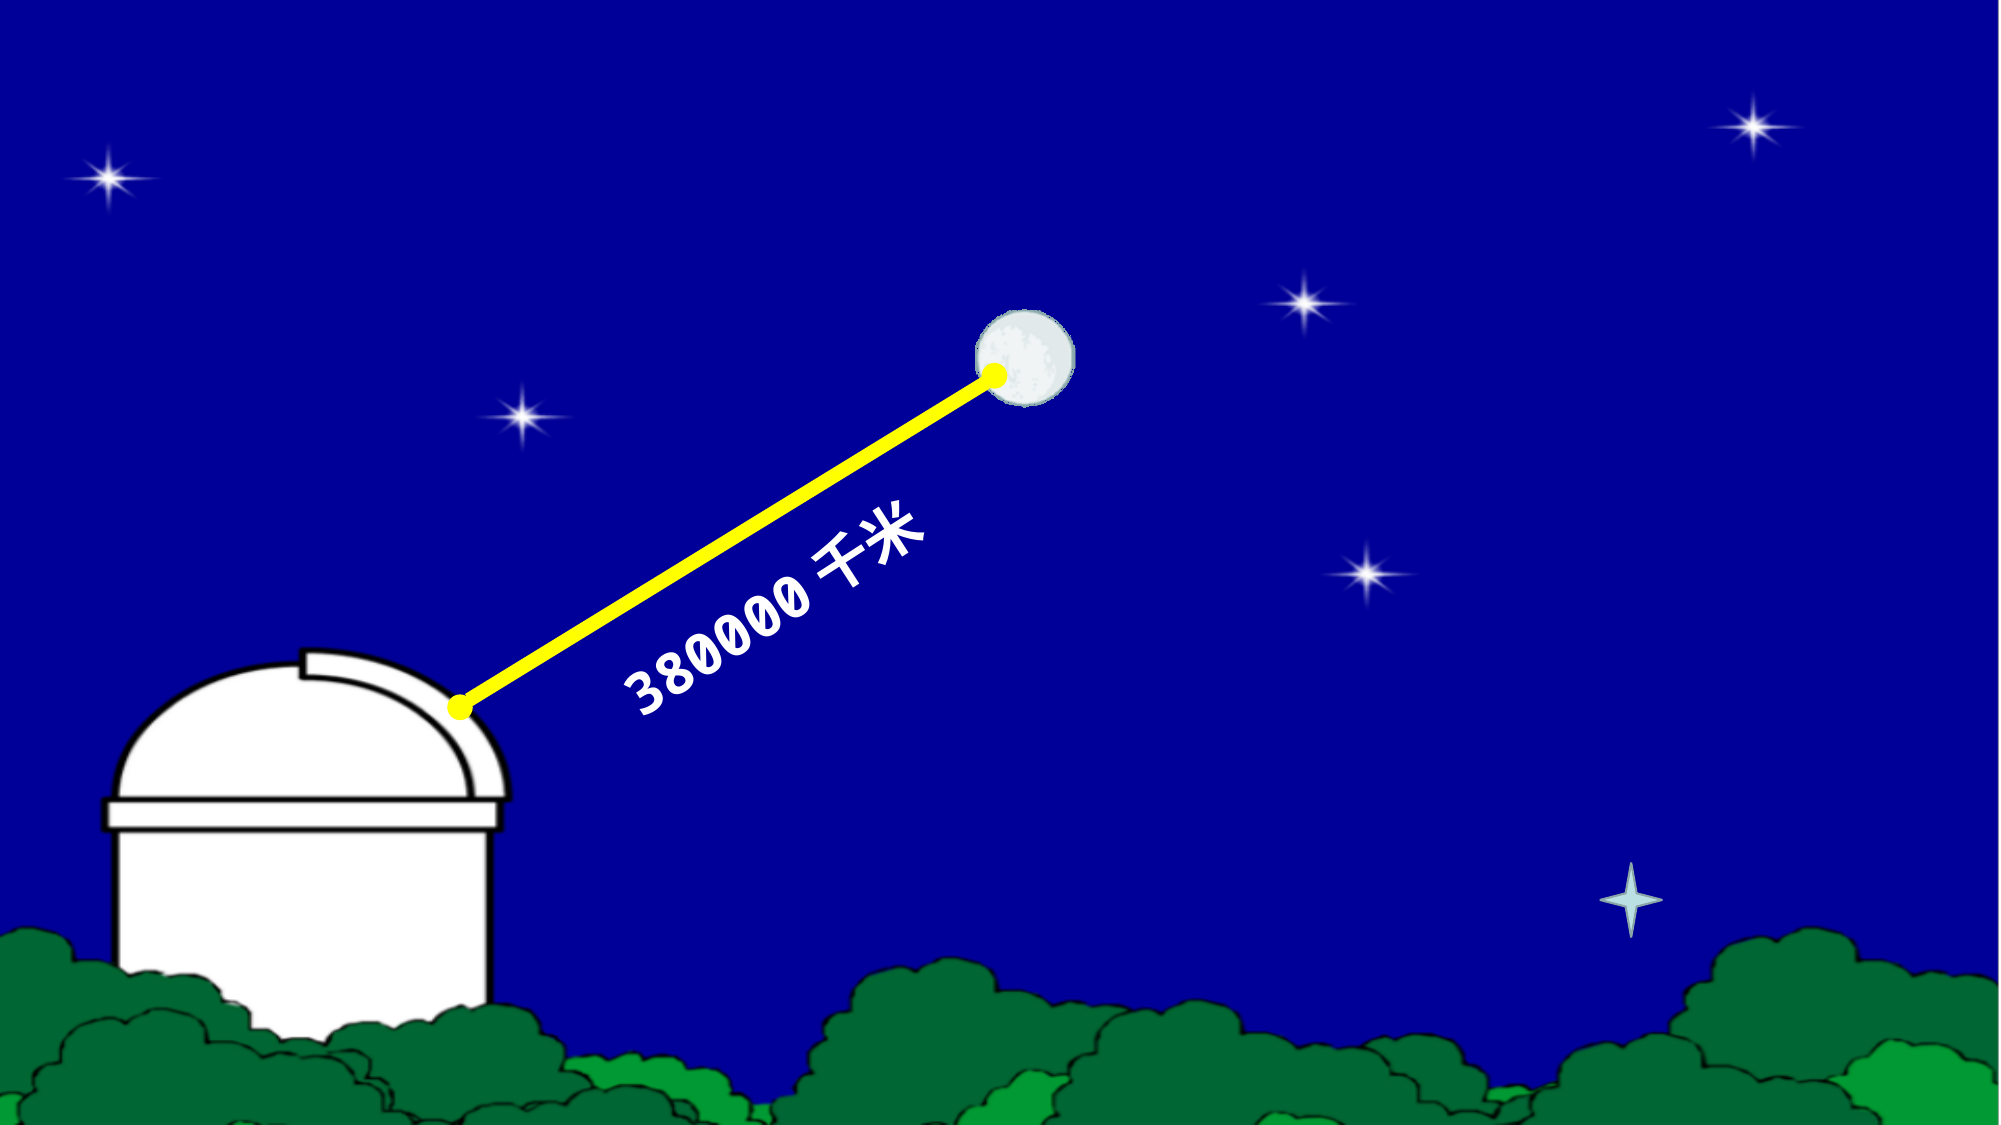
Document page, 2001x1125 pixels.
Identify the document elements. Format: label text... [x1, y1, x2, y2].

text_box [465, 380, 975, 706]
text_box 380000千米 [593, 470, 951, 744]
text_box [1599, 862, 1663, 938]
text_box [447, 694, 473, 721]
picture [0, 0, 2001, 1125]
